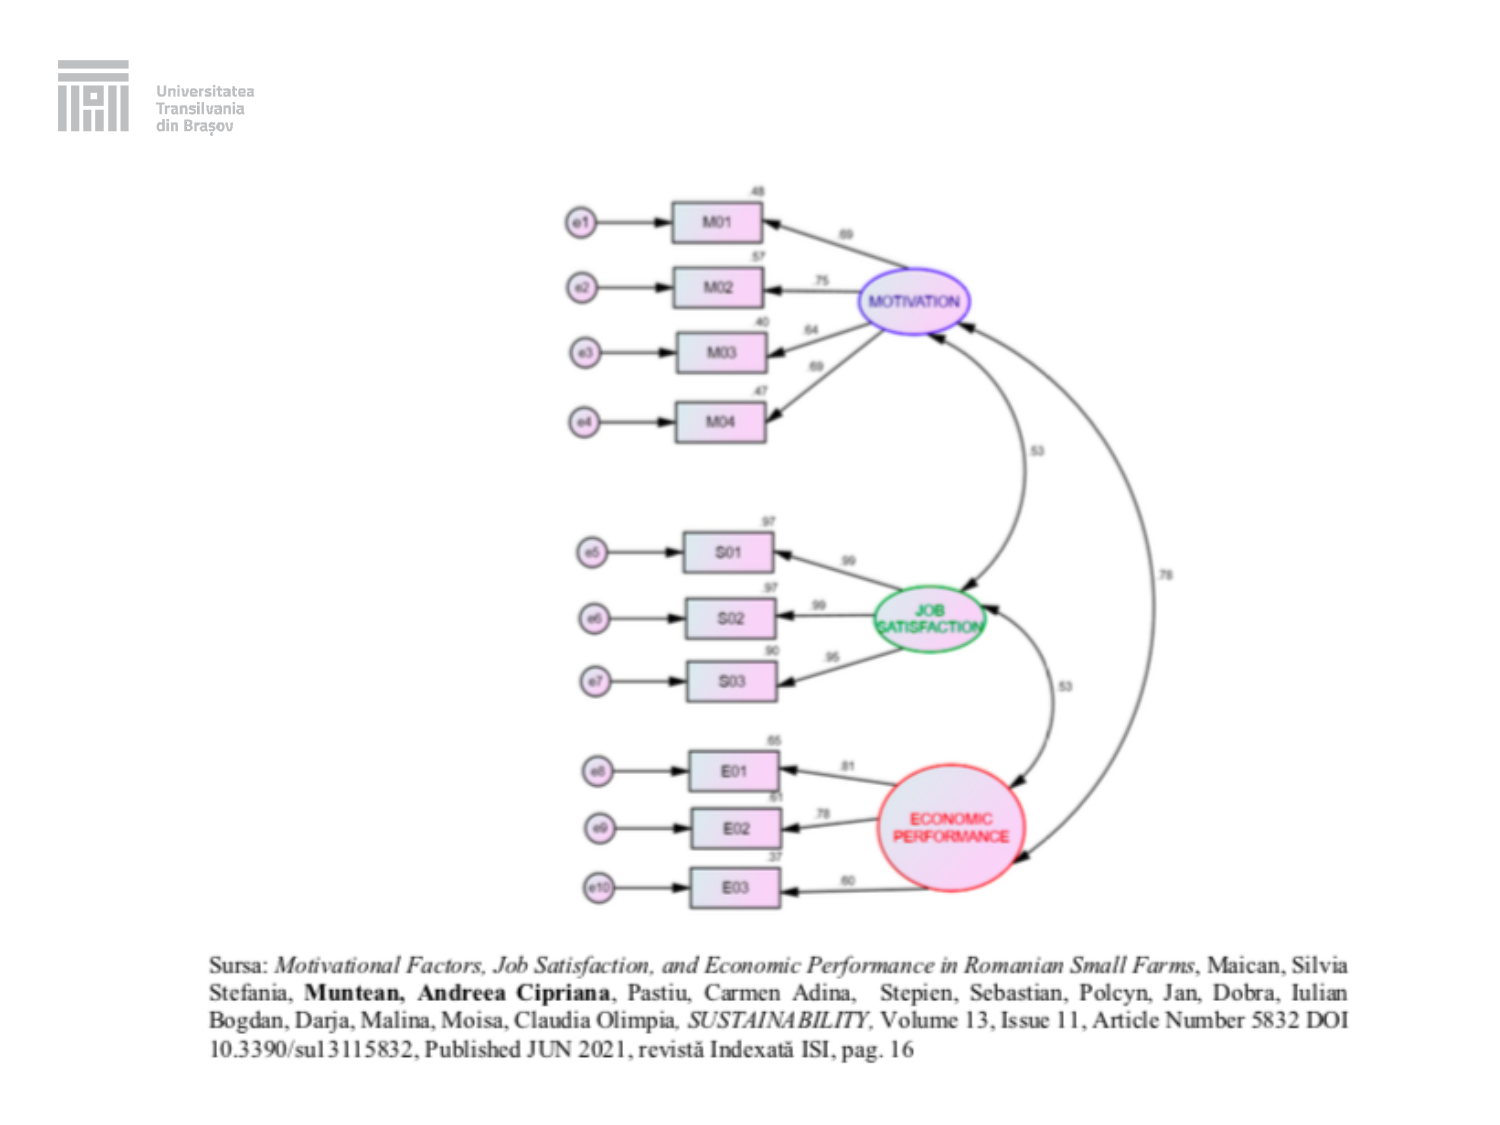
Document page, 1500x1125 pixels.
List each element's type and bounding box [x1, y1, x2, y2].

picture [100, 148, 1424, 1098]
picture [58, 60, 254, 136]
